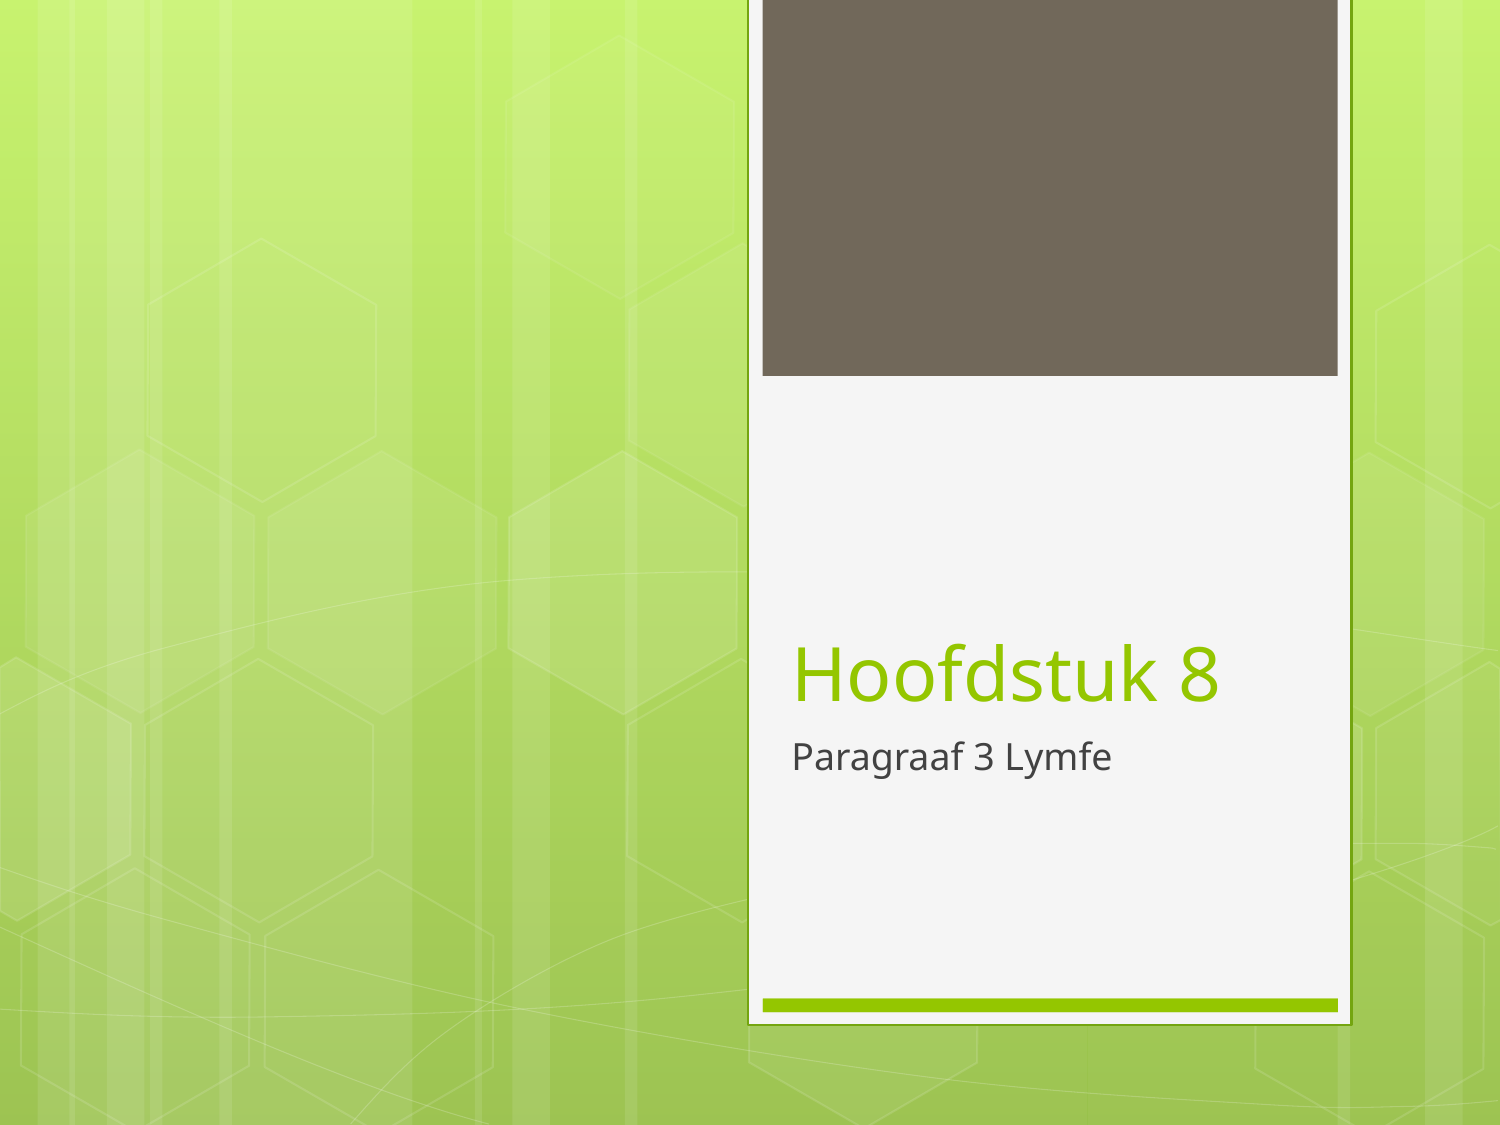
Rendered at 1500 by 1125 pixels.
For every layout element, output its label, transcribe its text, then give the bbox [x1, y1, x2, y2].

title Hoofdstuk 8 [776, 444, 1320, 724]
subtitle Paragraaf 3 Lymfe [776, 725, 1320, 933]
